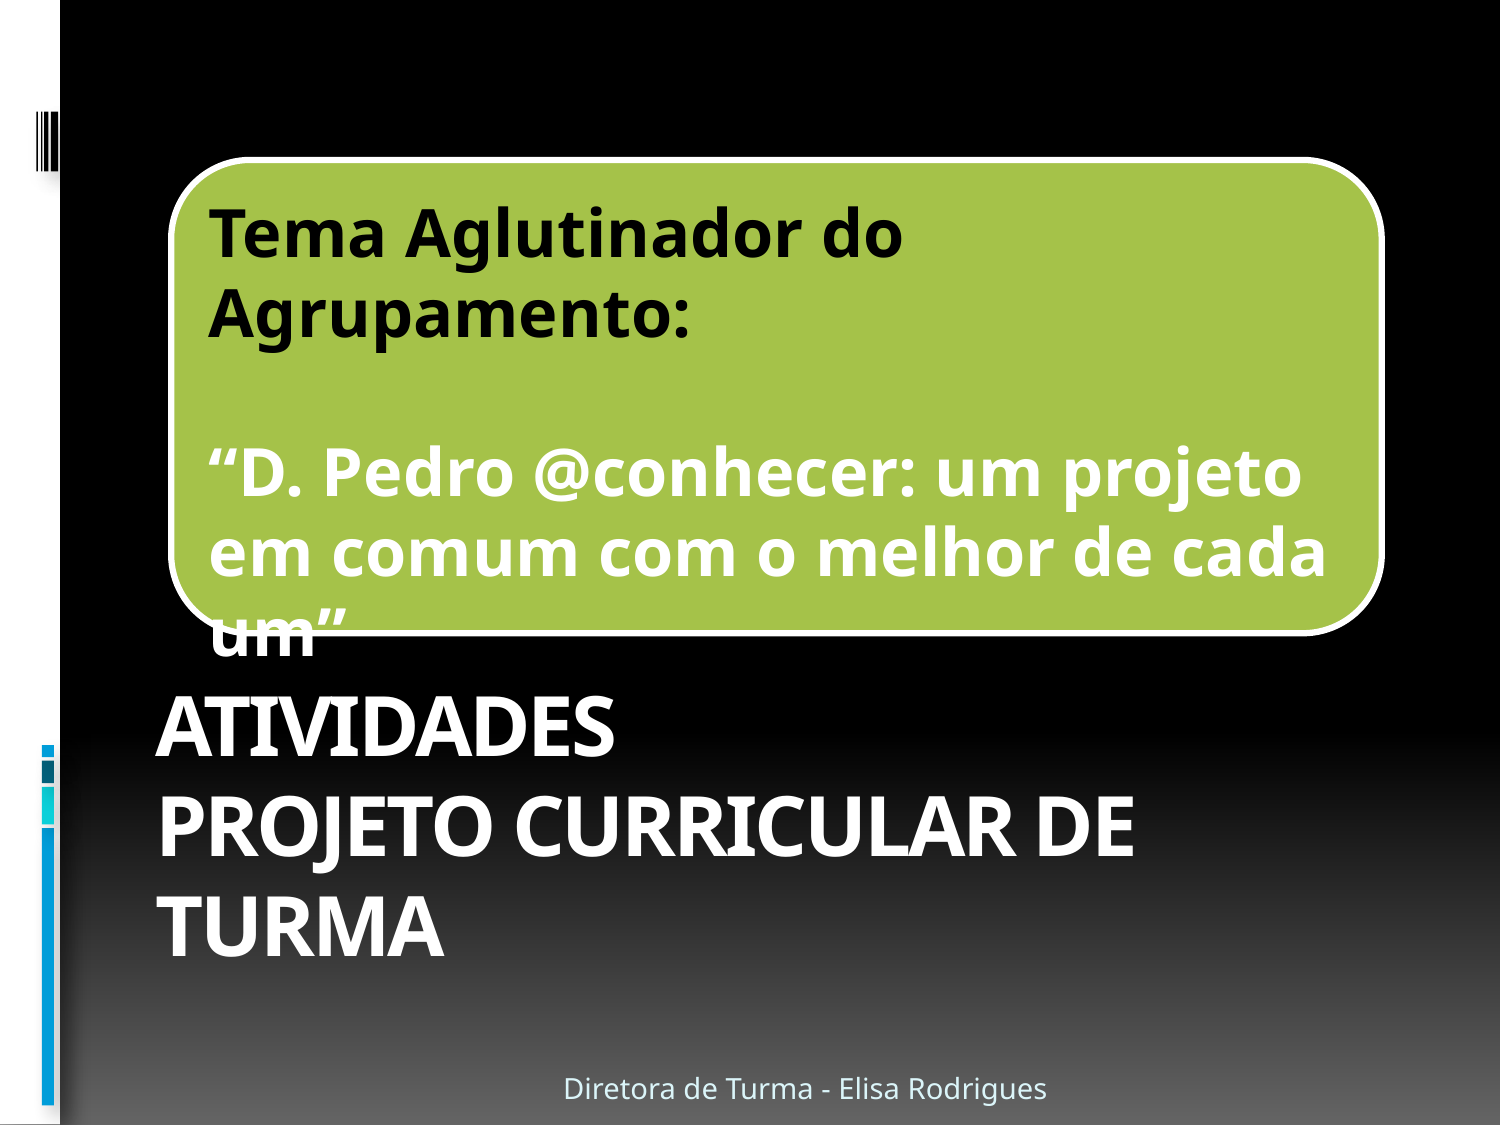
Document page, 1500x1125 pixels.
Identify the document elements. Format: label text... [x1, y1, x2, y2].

title Atividades Projeto Curricular de Turma [140, 808, 1407, 981]
footer Diretora de Turma - Elisa Rodrigues [150, 1052, 1063, 1113]
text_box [163, 93, 1383, 634]
